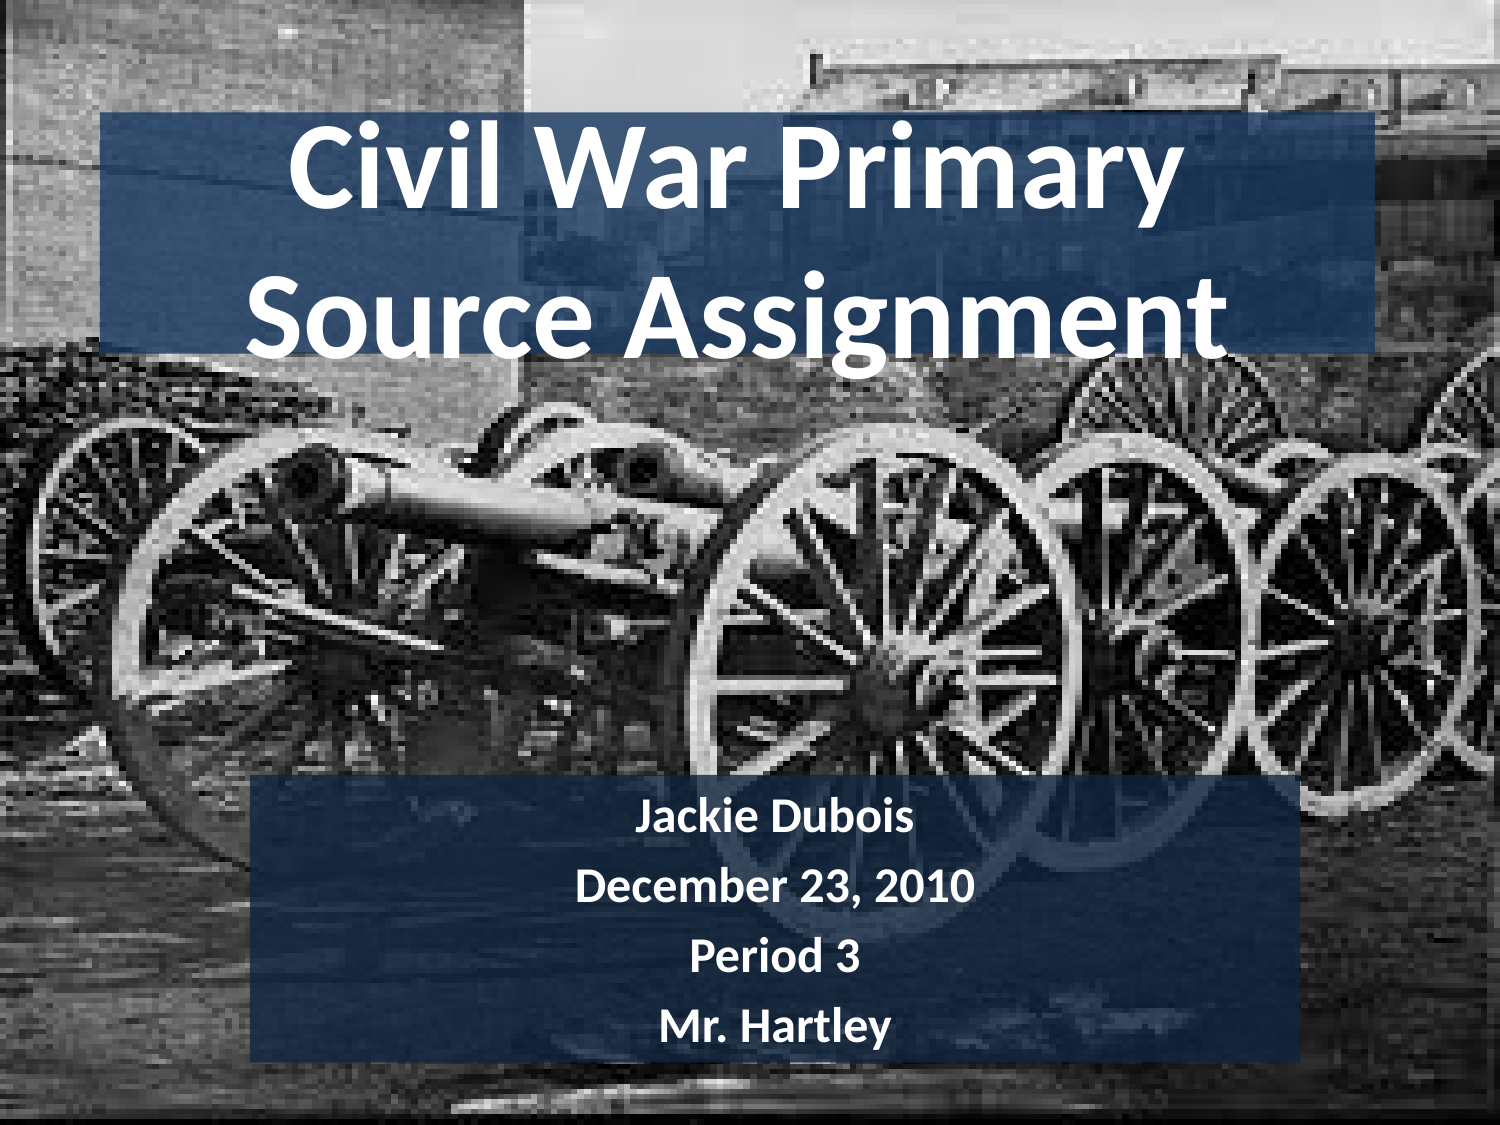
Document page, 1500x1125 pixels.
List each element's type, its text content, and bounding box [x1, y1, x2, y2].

picture [0, 0, 1500, 1125]
subtitle Jackie Dubois December 23, 2010 Period 3 Mr. Hartley [249, 774, 1300, 1063]
title Civil War Primary Source Assignment [99, 112, 1375, 354]
